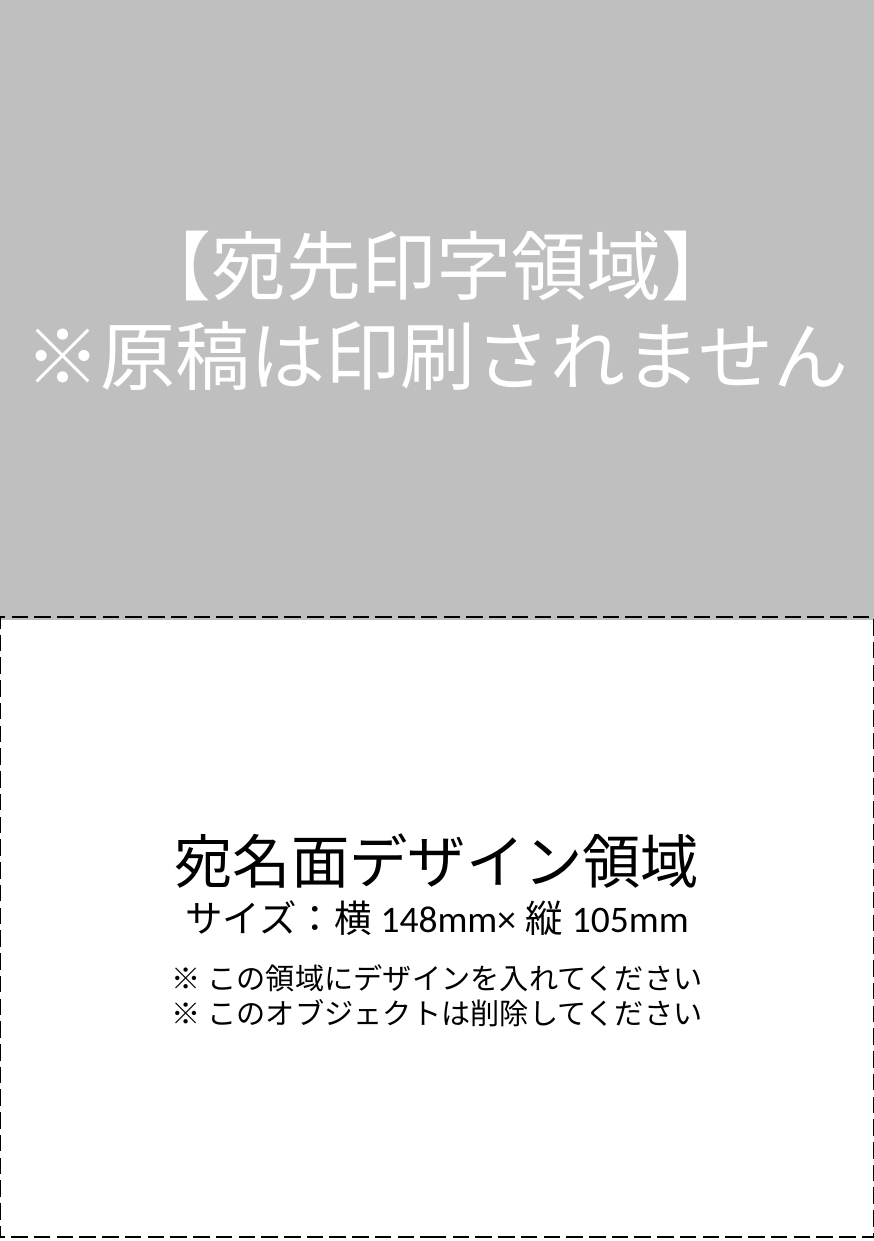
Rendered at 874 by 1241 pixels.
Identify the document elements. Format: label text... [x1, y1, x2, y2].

text_box 宛名面デザイン領域 サイズ：横148mm×縦105mm ※この領域にデザインを入れてください ※このオブジェクトは削除してください [0, 616, 874, 1238]
